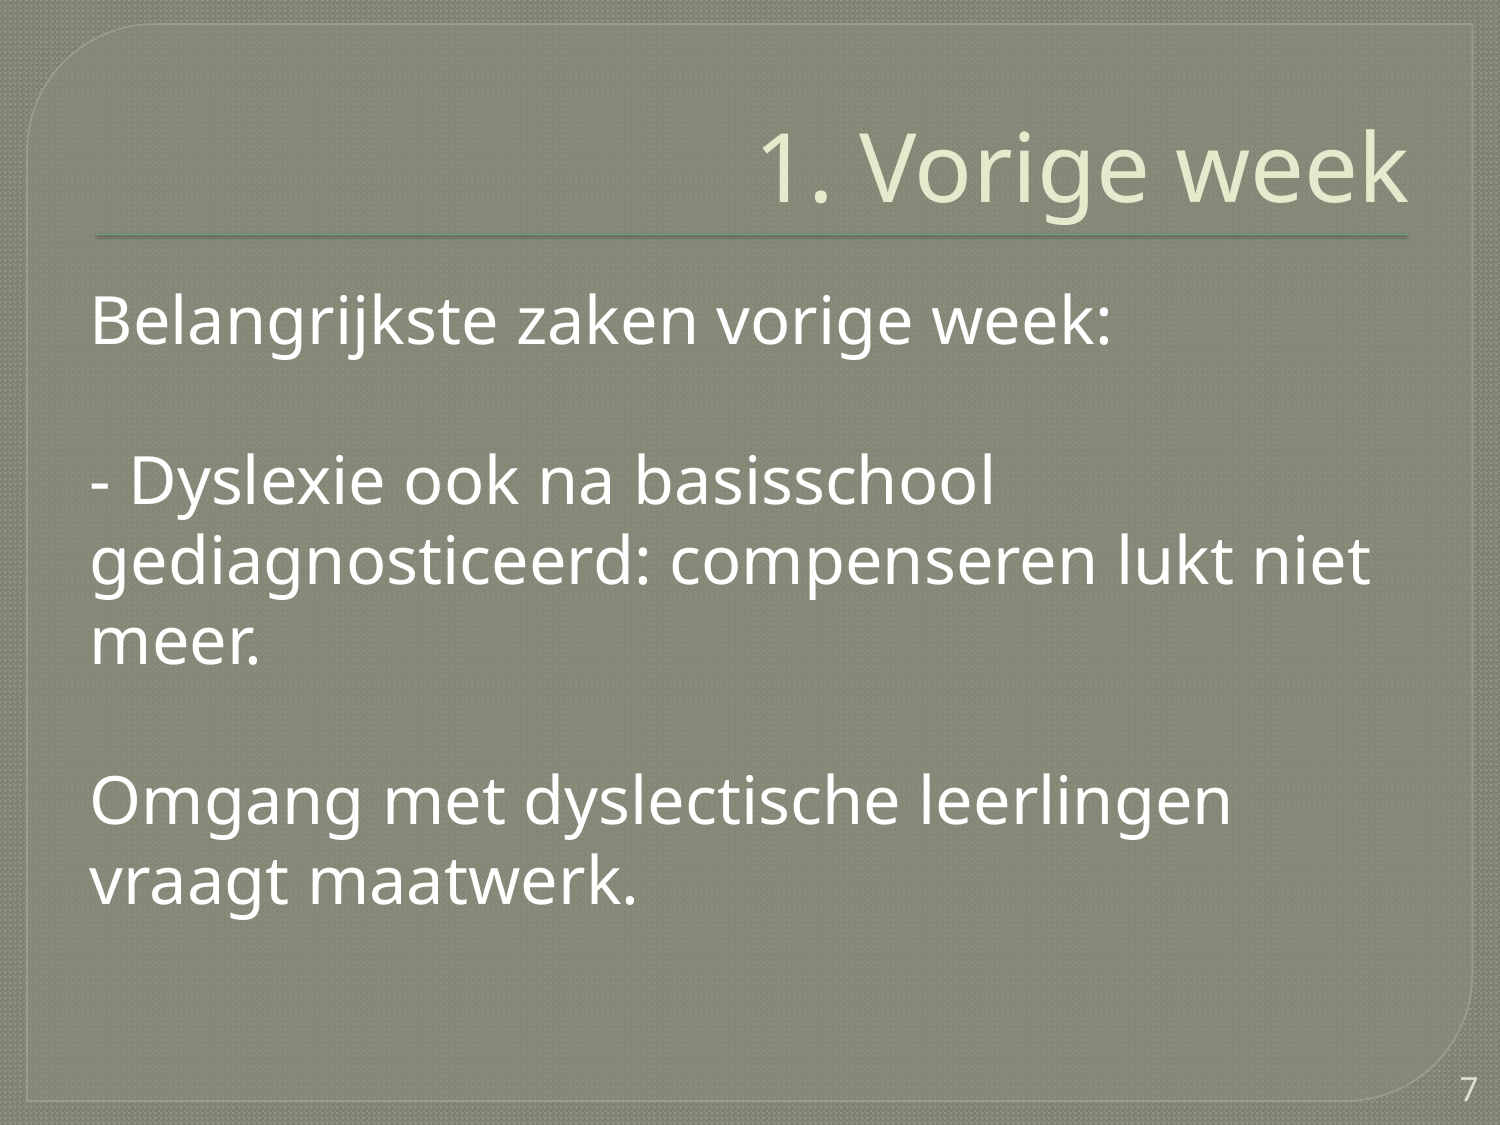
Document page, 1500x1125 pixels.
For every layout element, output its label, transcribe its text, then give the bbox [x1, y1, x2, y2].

slide_number 7 [1417, 1068, 1494, 1114]
list Belangrijkste zaken vorige week: - Dyslexie ook na basisschool gediagnosticeerd: compenseren lukt niet meer. Omgang met dyslectische leerlingen vraagt maatwerk. [75, 270, 1425, 1013]
title 1. Vorige week [75, 41, 1425, 230]
